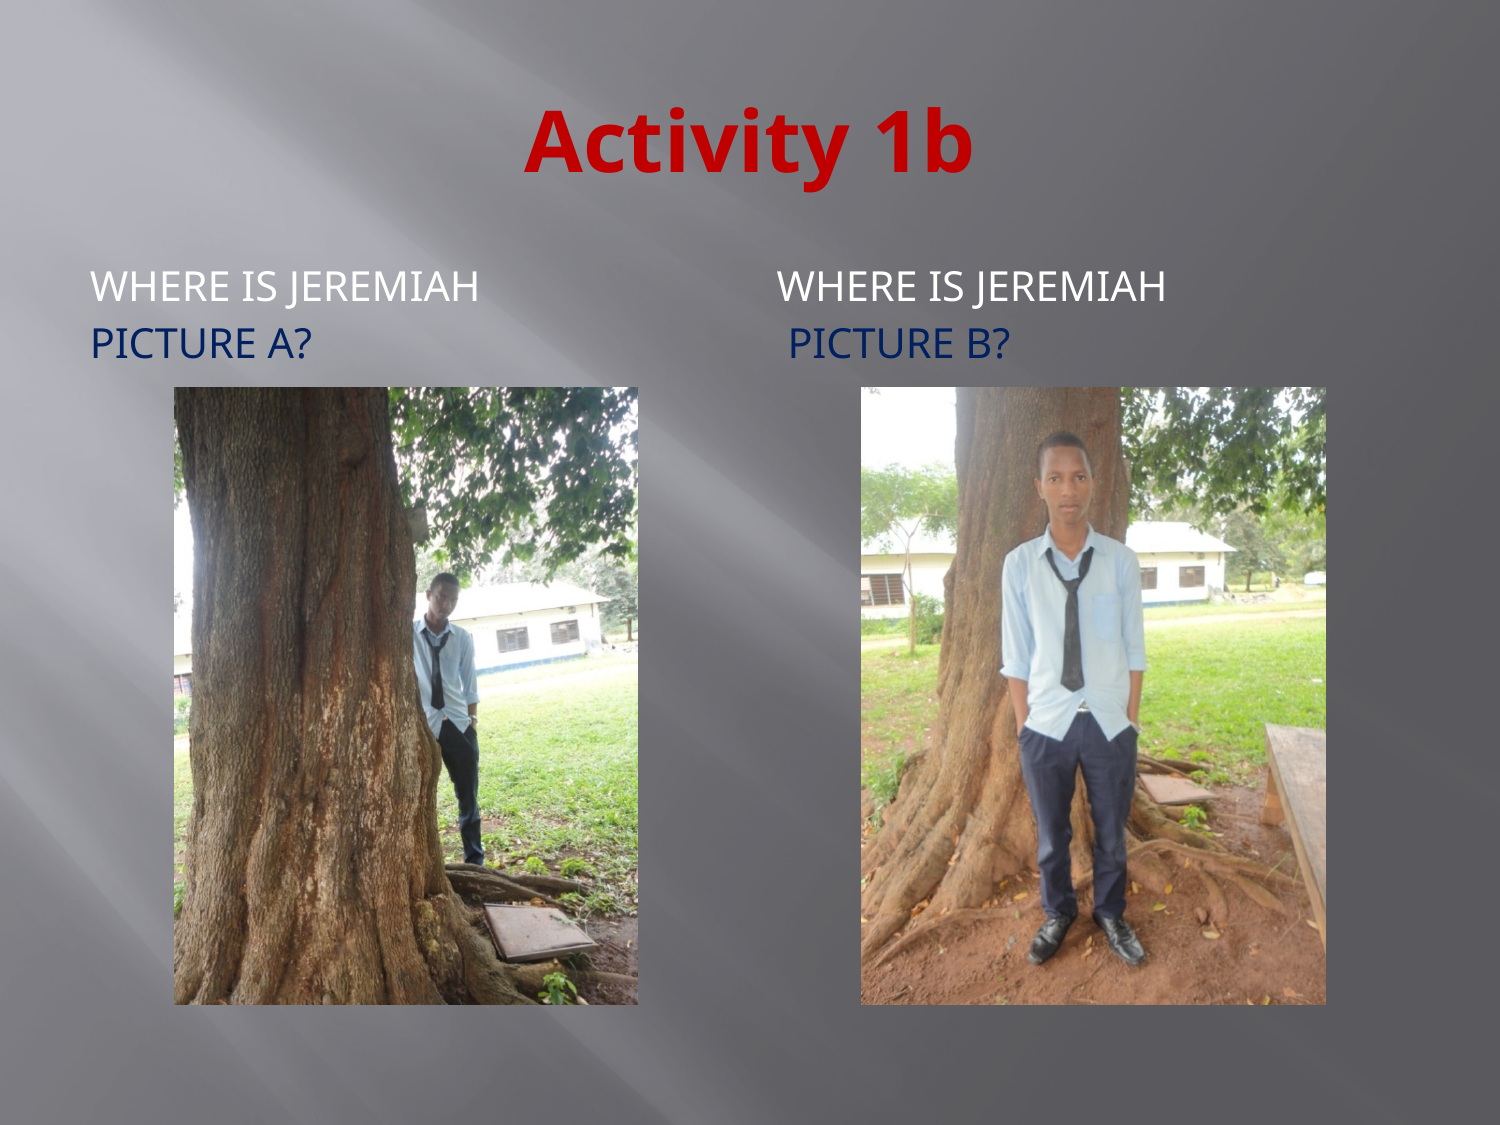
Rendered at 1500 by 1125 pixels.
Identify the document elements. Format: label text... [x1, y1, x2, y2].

list Where is Jeremiah Picture B? [761, 251, 1425, 375]
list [861, 387, 1326, 1006]
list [174, 387, 639, 1006]
list Where is Jeremiah Picture A? [75, 251, 738, 375]
title Activity 1b [75, 44, 1425, 233]
